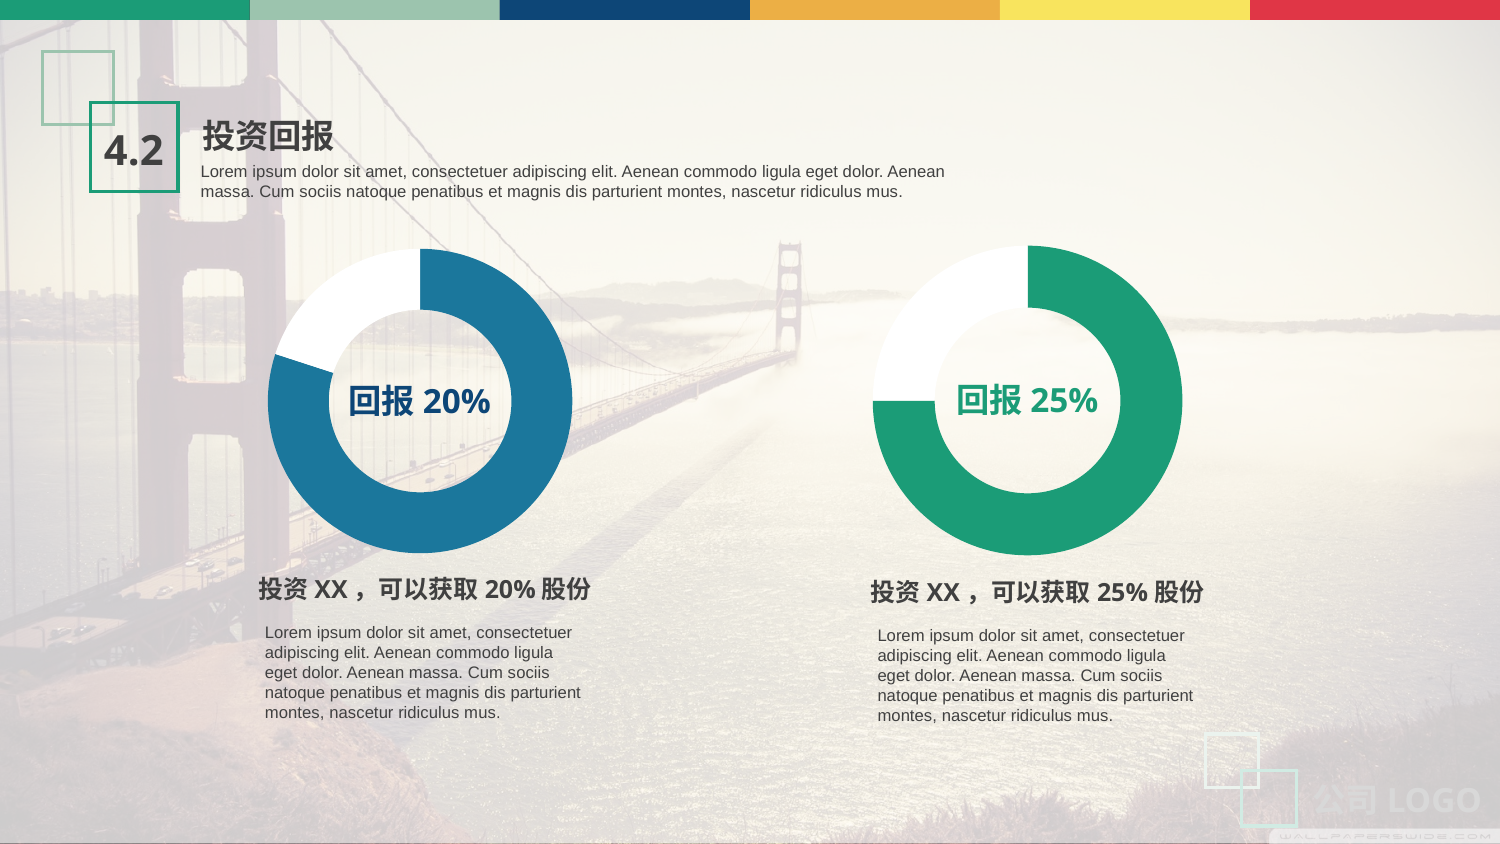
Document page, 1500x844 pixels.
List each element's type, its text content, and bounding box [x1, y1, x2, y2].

text_box Lorem ipsum dolor sit amet, consectetuer adipiscing elit. Aenean commodo ligula eget dolor. Aenean massa. Cum sociis natoque penatibus et magnis dis parturient montes, nascetur ridiculus mus. [185, 153, 972, 209]
text_box 投资回报 [187, 108, 351, 153]
text_box Lorem ipsum dolor sit amet, consectetuer adipiscing elit. Aenean commodo ligula eget dolor. Aenean massa. Cum sociis natoque penatibus et magnis dis parturient montes, nascetur ridiculus mus. [250, 614, 600, 730]
text_box 投资XX，可以获取25%股份 [855, 587, 1219, 614]
text_box Lorem ipsum dolor sit amet, consectetuer adipiscing elit. Aenean commodo ligula eget dolor. Aenean massa. Cum sociis natoque penatibus et magnis dis parturient montes, nascetur ridiculus mus. [862, 617, 1213, 732]
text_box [113, 224, 718, 576]
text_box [722, 221, 1332, 579]
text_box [41, 51, 179, 192]
text_box 投资XX，可以获取20%股份 [243, 585, 607, 612]
